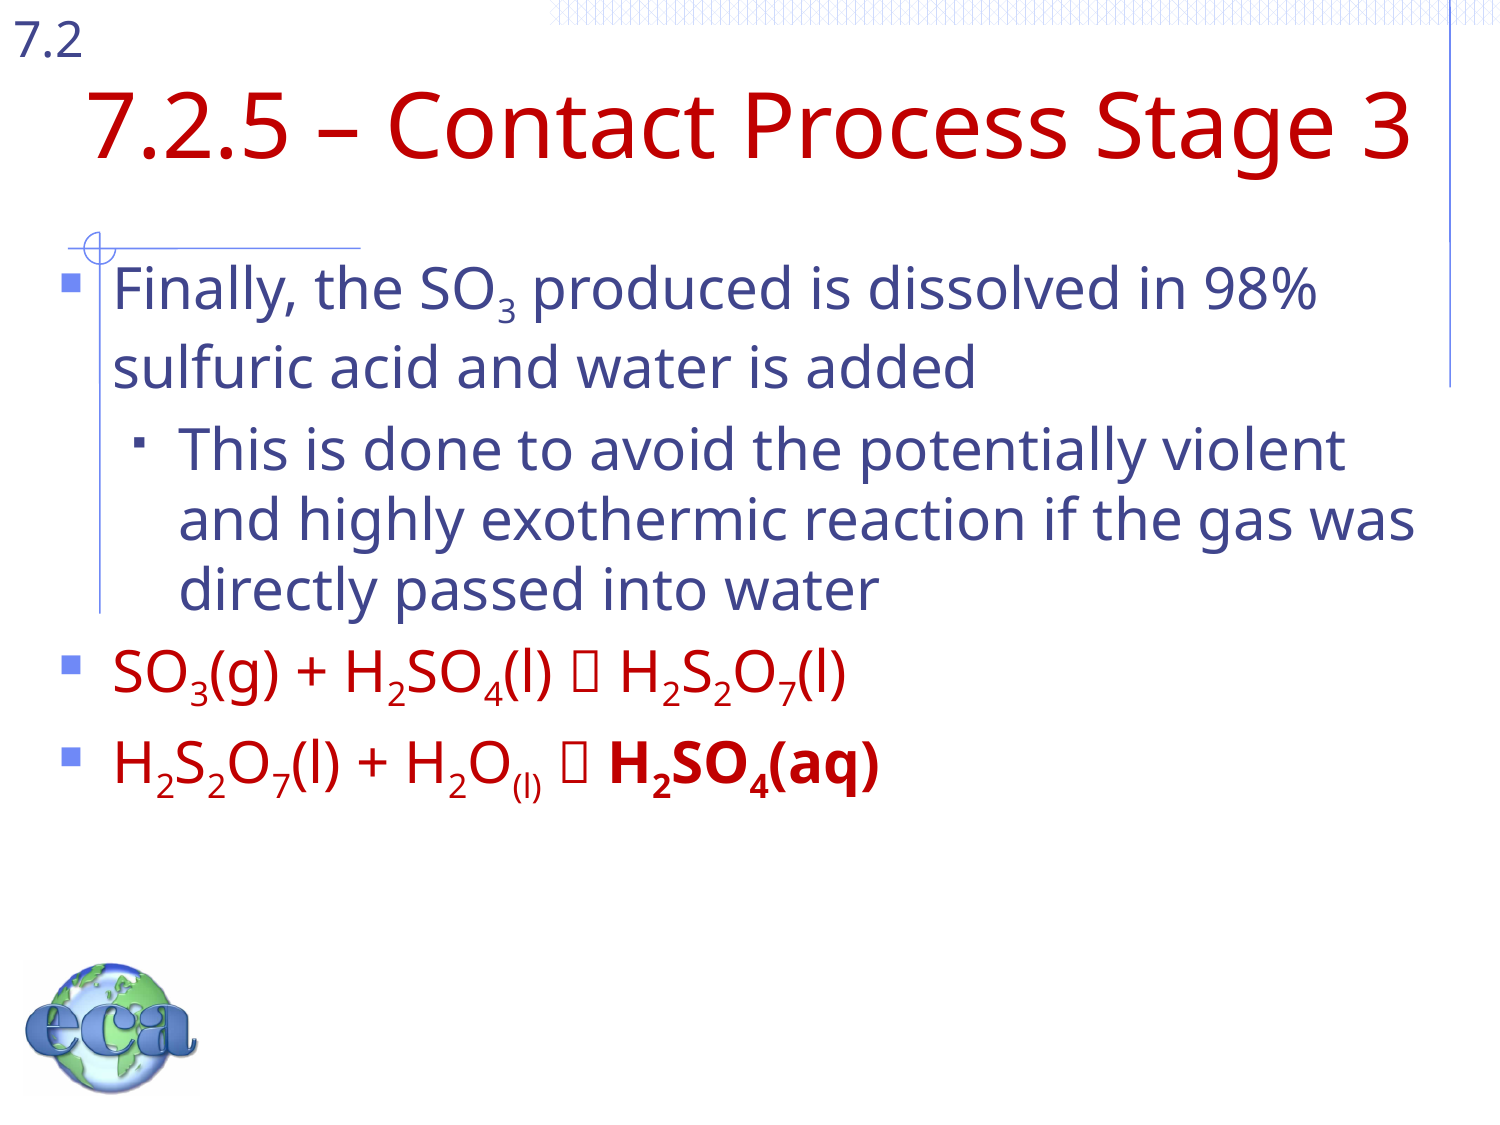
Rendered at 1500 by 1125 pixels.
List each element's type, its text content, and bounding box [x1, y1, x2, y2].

list Finally, the SO3 produced is dissolved in 98% sulfuric acid and water is added This is done to avoid the potentially violent and highly exothermic reaction if the gas was directly passed into water SO3(g) + H2SO4(l)  H2S2O7(l) H2S2O7(l) + H2O(l)  H2SO4(aq) [41, 243, 1471, 965]
title 7.2.5 – Contact Process Stage 3 [17, 49, 1483, 185]
picture [23, 960, 200, 1096]
